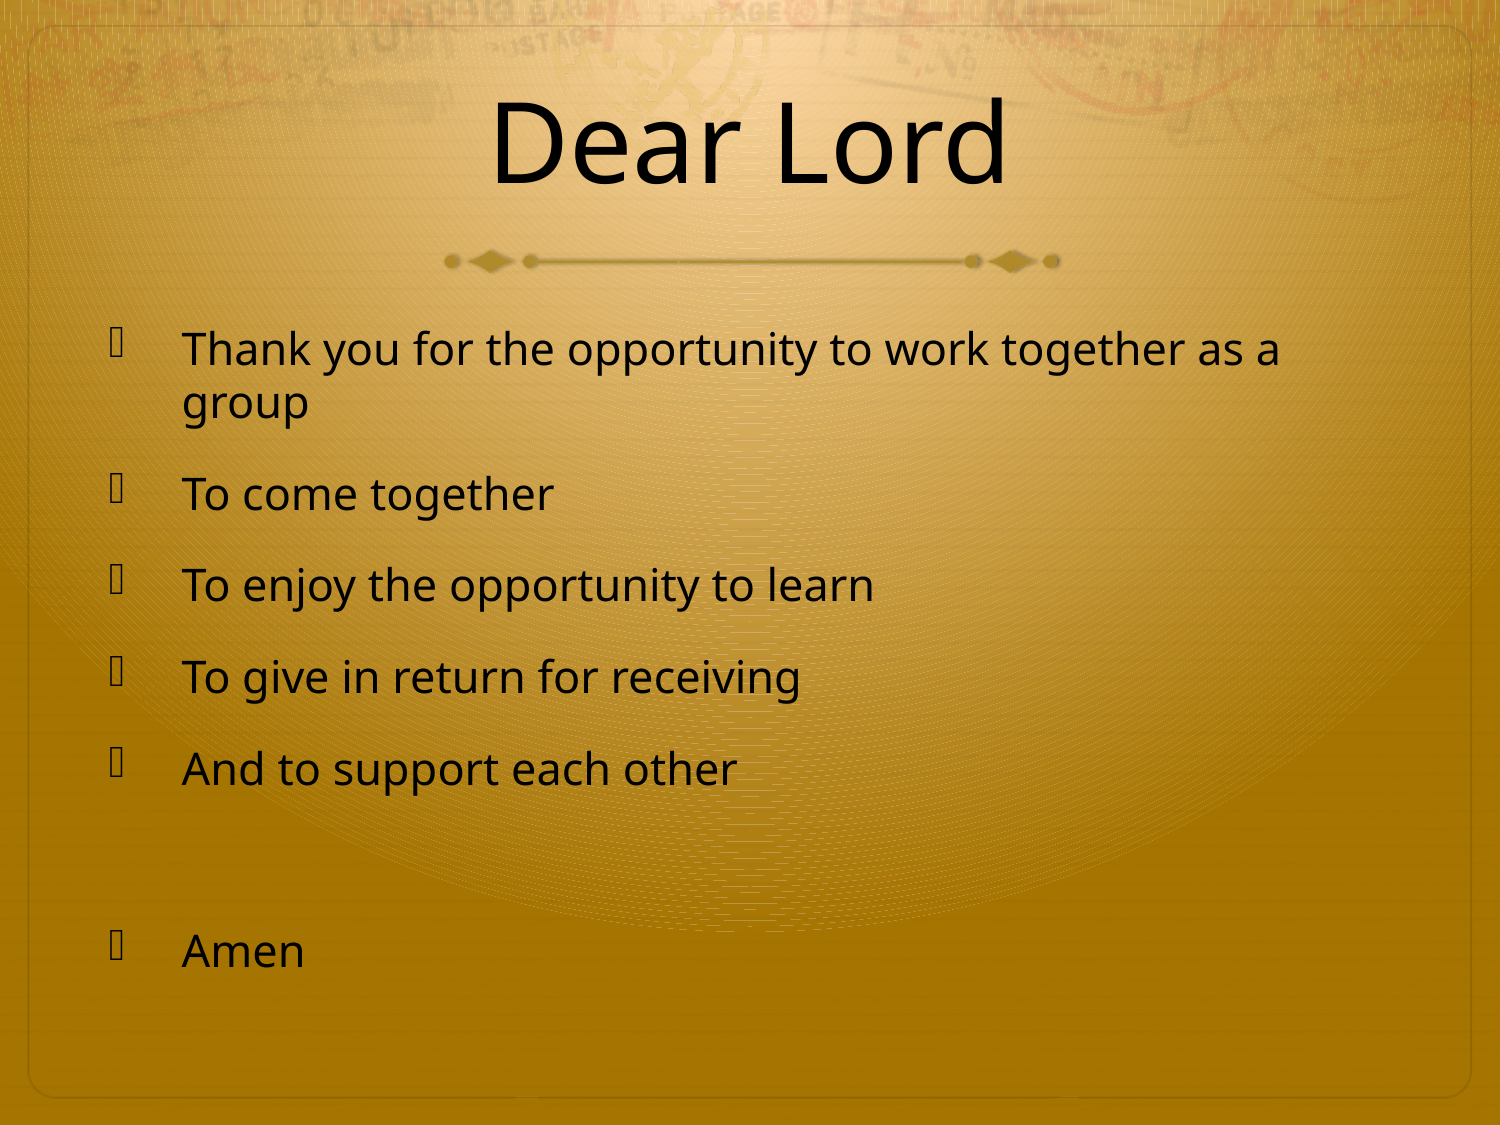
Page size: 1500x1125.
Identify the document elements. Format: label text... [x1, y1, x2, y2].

picture [0, 0, 1500, 1125]
list Thank you for the opportunity to work together as a group To come together To enjoy the opportunity to learn To give in return for receiving And to support each other Amen [93, 312, 1407, 988]
title Dear Lord [93, 45, 1407, 233]
